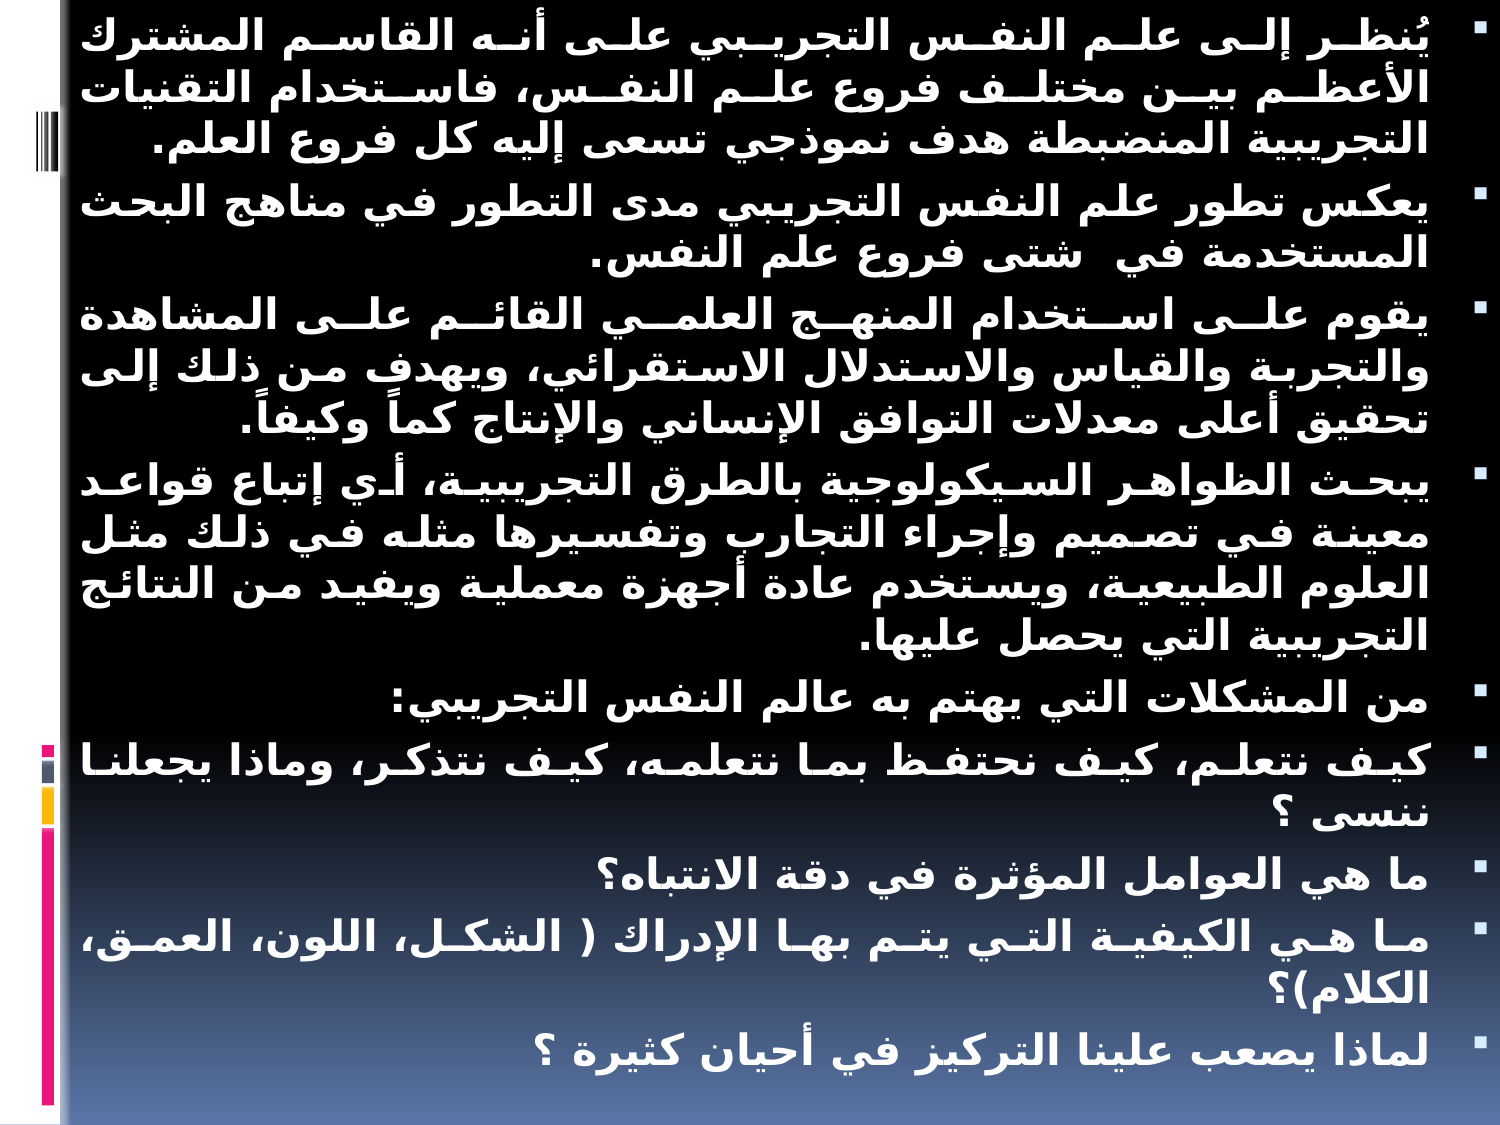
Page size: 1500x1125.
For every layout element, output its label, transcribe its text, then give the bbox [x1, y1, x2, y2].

list يُنظر إلى علم النفس التجريبي على أنه القاسم المشترك الأعظم بين مختلف فروع علم النفس، فاستخدام التقنيات التجريبية المنضبطة هدف نموذجي تسعى إليه كل فروع العلم. يعكس تطور علم النفس التجريبي مدى التطور في مناهج البحث المستخدمة في شتى فروع علم النفس. يقوم على استخدام المنهج العلمي القائم على المشاهدة والتجربة والقياس والاستدلال الاستقرائي، ويهدف من ذلك إلى تحقيق أعلى معدلات التوافق الإنساني والإنتاج كماً وكيفاً. يبحث الظواهر السيكولوجية بالطرق التجريبية، أي إتباع قواعد معينة في تصميم وإجراء التجارب وتفسيرها مثله في ذلك مثل العلوم الطبيعية، ويستخدم عادة أجهزة معملية ويفيد من النتائج التجريبية التي يحصل عليها. من المشكلات التي يهتم به عالم النفس التجريبي: كيف نتعلم، كيف نحتفظ بما نتعلمه، كيف نتذكر، وماذا يجعلنا ننسى ؟ ما هي العوامل المؤثرة في دقة الانتباه؟ ما هي الكيفية التي يتم بها الإدراك ( الشكل، اللون، العمق، الكلام)؟ لماذا يصعب علينا التركيز في أحيان كثيرة ؟ [64, 0, 1500, 1094]
